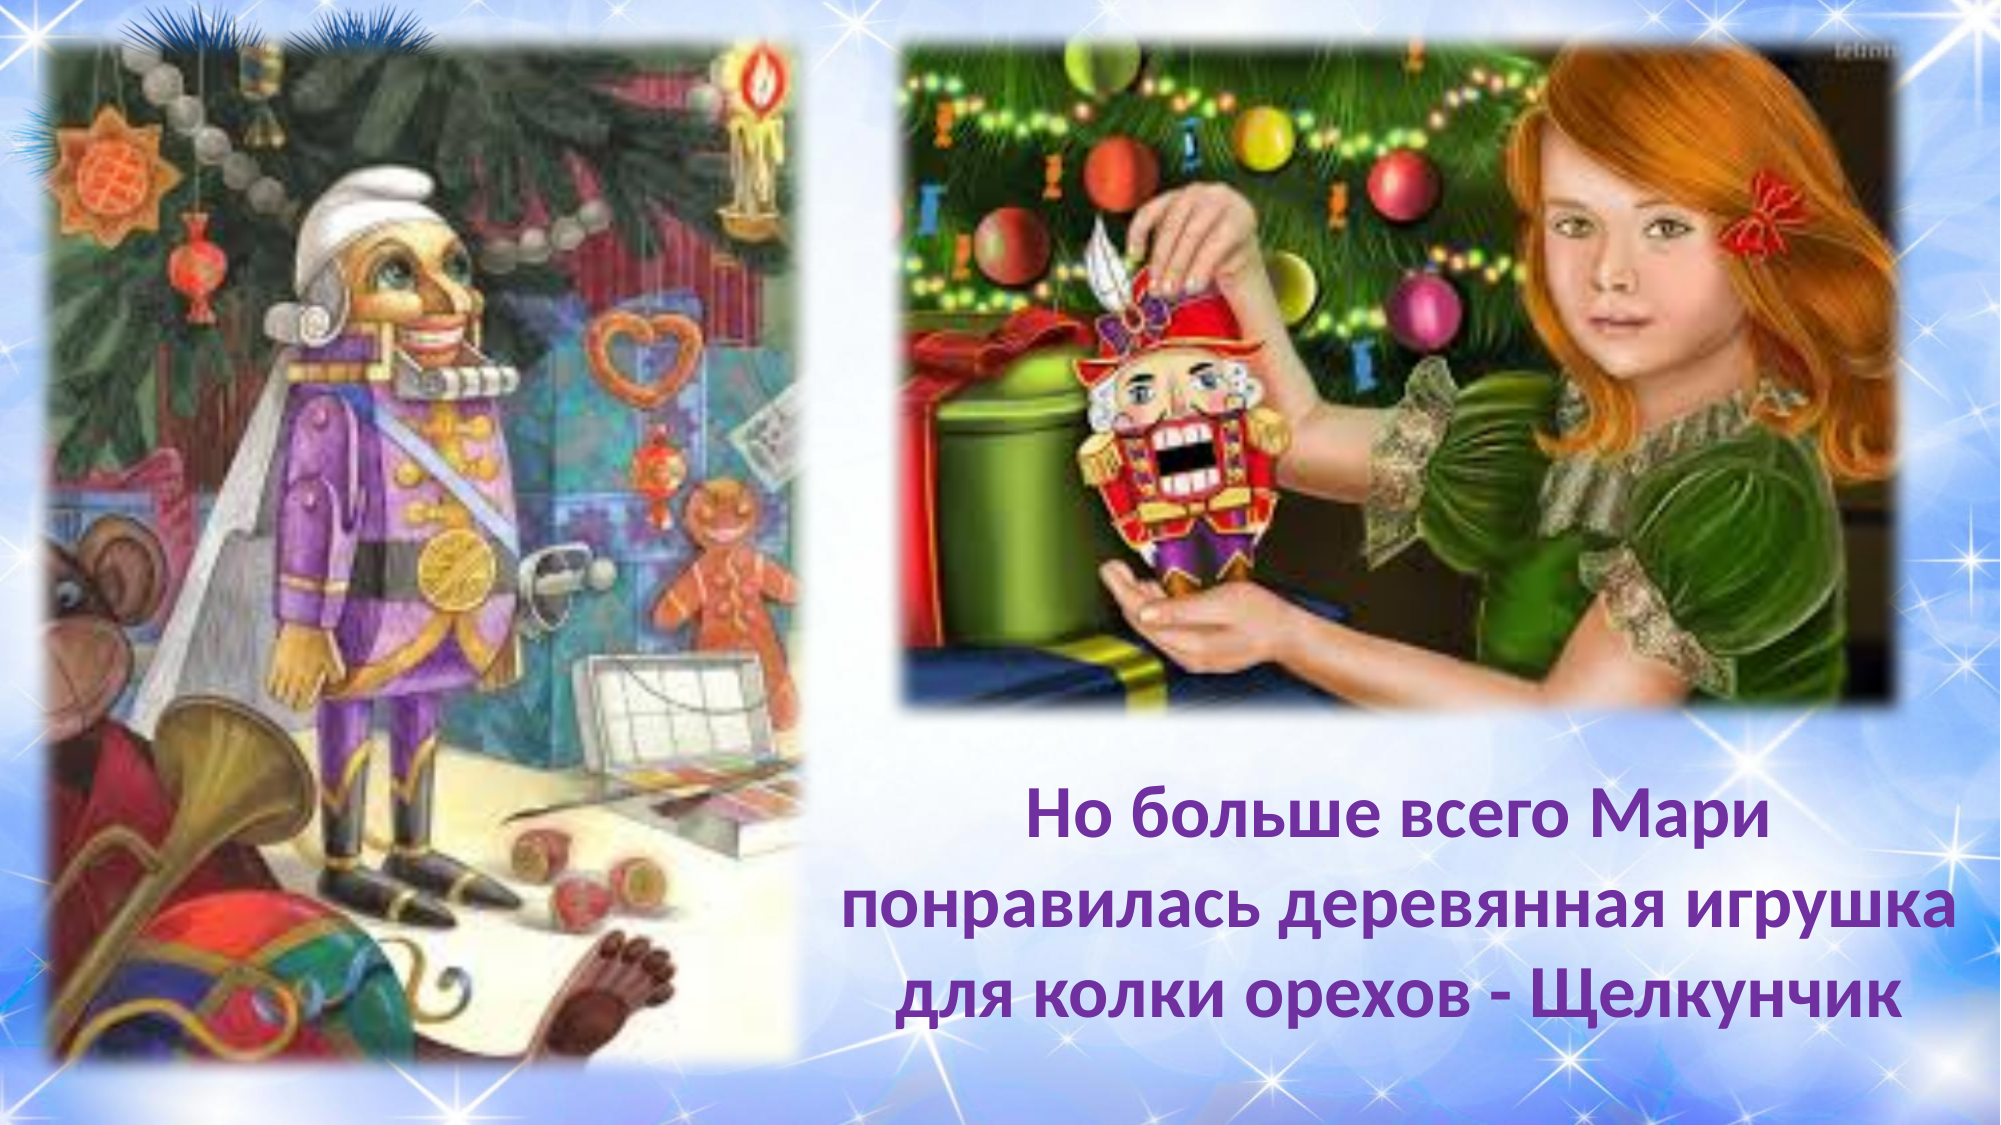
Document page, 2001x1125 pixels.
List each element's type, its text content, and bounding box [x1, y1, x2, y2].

text_box Но больше всего Мари понравилась деревянная игрушка для колки орехов - Щелкунчик [821, 755, 1984, 1041]
picture [0, 0, 2000, 1125]
